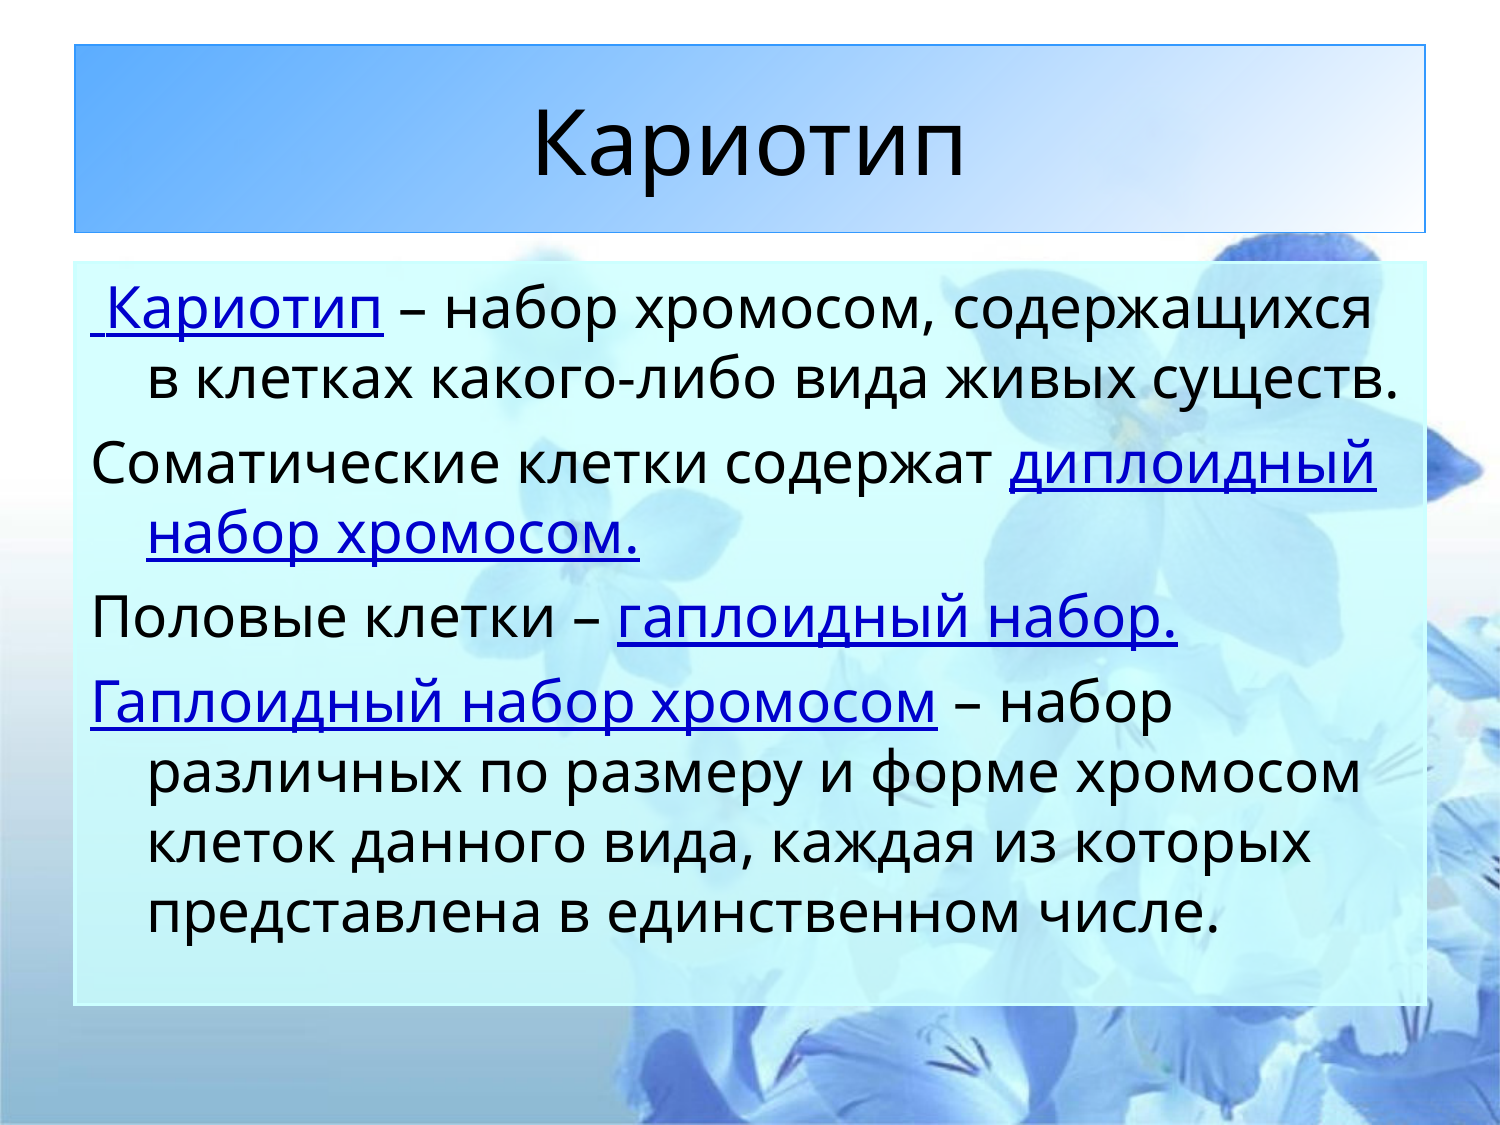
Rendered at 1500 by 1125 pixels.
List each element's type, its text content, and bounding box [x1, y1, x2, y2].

title Кариотип [74, 44, 1426, 233]
list Кариотип – набор хромосом, содержащихся в клетках какого-либо вида живых существ. Соматические клетки содержат диплоидный набор хромосом. Половые клетки – гаплоидный набор. Гаплоидный набор хромосом – набор различных по размеру и форме хромосом клеток данного вида, каждая из которых представлена в единственном числе. [74, 262, 1426, 1006]
picture [0, 0, 1500, 1125]
